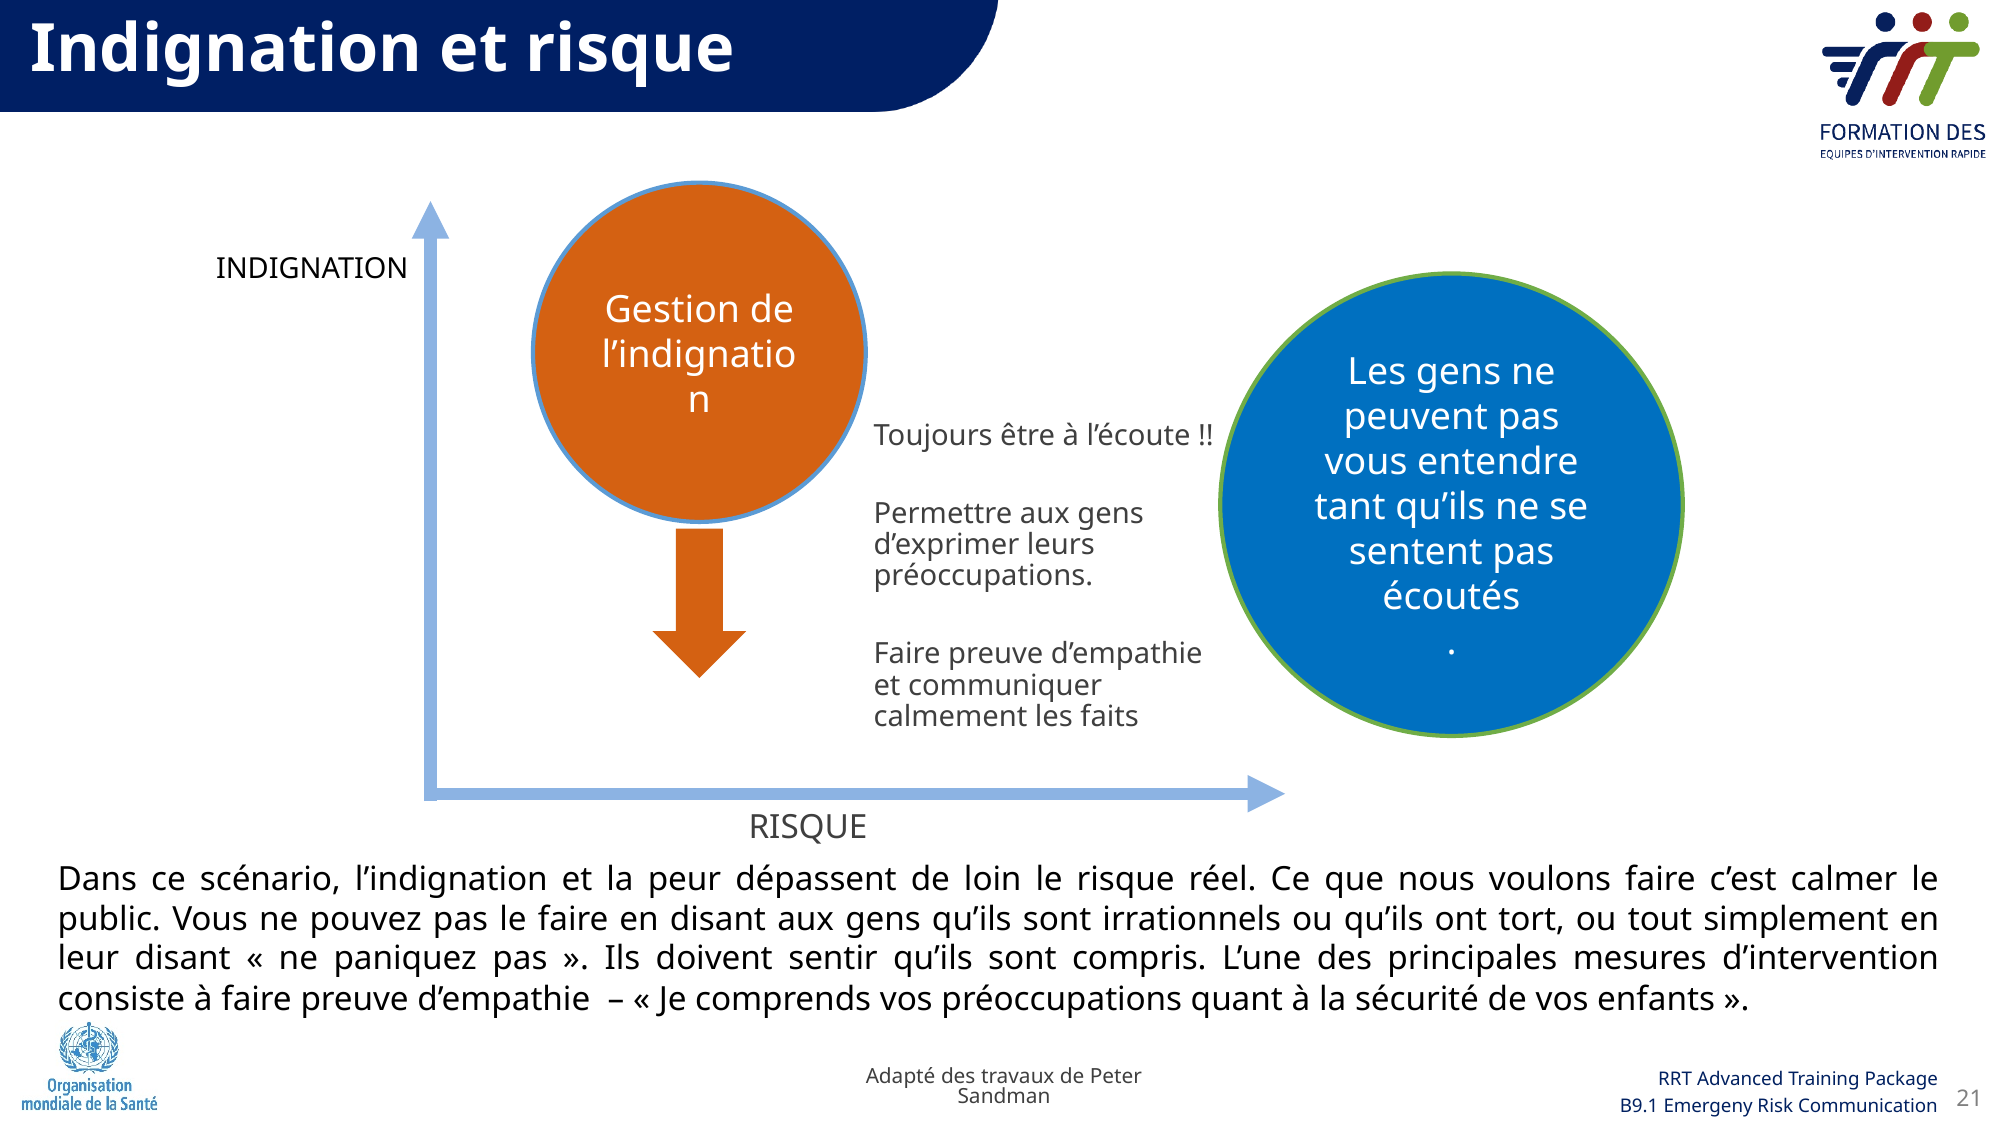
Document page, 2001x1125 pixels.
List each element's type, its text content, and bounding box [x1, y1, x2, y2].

text_box [430, 787, 1286, 800]
picture [1820, 11, 1986, 160]
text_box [532, 182, 866, 523]
text_box Toujours être à l’écoute !! Permettre aux gens d’exprimer leurs préoccupations. Faire preuve d’empathie et communiquer calmement les faits [865, 412, 1228, 741]
text_box Indignation et risque [22, 0, 931, 103]
picture [20, 1020, 158, 1111]
text_box Adapté des travaux de Peter Sandman [813, 1060, 1195, 1115]
text_box Dans ce scénario, l’indignation et la peur dépassent de loin le risque réel. Ce que nous voulons faire c’est calmer le public. Vous ne pouvez pas le faire en disant aux gens qu’ils sont irrationnels ou qu’ils ont tort, ou tout simplement en leur disant « ne paniquez pas ». Ils doivent sentir qu’ils sont compris. L’une des principales mesures d’intervention consiste à faire preuve d’empathie – « Je comprends vos préoccupations quant à la sécurité de vos enfants ». [50, 849, 1950, 1024]
text_box [652, 528, 747, 679]
list INDIGNATION [208, 245, 419, 300]
text_box RISQUE [699, 802, 917, 854]
text_box [424, 201, 437, 794]
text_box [1219, 273, 1683, 737]
picture [0, 0, 999, 112]
